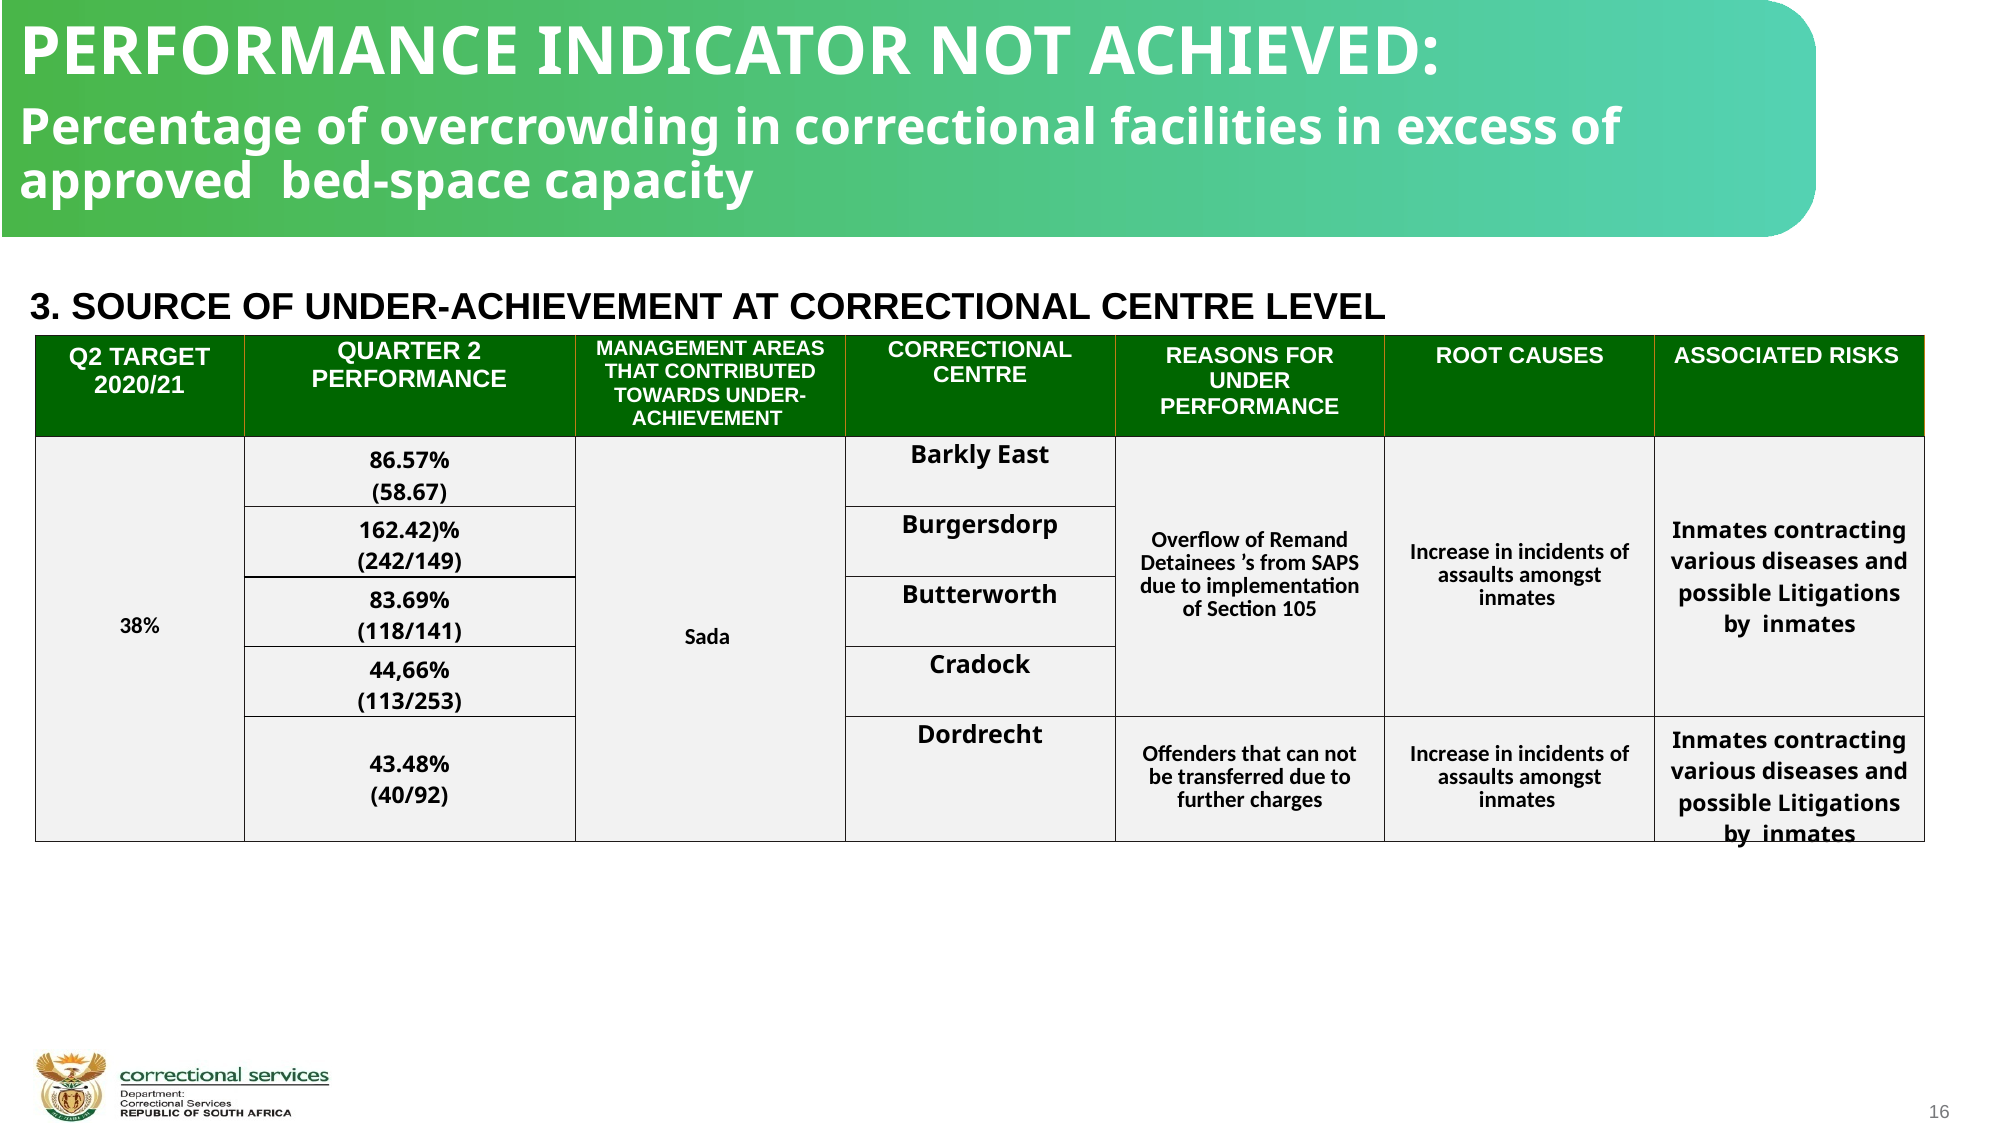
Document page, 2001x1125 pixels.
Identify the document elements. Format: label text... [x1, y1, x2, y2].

table_cell 38% [36, 437, 244, 841]
table_cell Offenders that can not be transferred due to further charges [1116, 717, 1384, 841]
table_cell Inmates contracting various diseases and possible Litigations by inmates [1655, 717, 1924, 841]
table_cell Increase in incidents of assaults amongst inmates [1385, 717, 1654, 841]
table_header REASONS FOR UNDER PERFORMANCE [1116, 336, 1384, 436]
table_header ASSOCIATED RISKS [1655, 336, 1924, 436]
table_header Q2 TARGET 2020/21 [36, 336, 244, 436]
table_cell 83.69% (118/141) [245, 578, 575, 646]
table_cell Overflow of Remand Detainees ’s from SAPS due to implementation of Section 105 [1116, 437, 1384, 716]
table_cell 86.57% (58.67) [245, 437, 575, 506]
text_box [2, 0, 1816, 237]
table_cell Barkly East [846, 437, 1115, 506]
table_header QUARTER 2 PERFORMANCE [245, 336, 575, 436]
text_box PERFORMANCE INDICATOR NOT ACHIEVED: Percentage of overcrowding in correctional facilities in excess of approved bed-space capacity [4, 9, 1803, 96]
table_cell Dordrecht [846, 717, 1115, 841]
text_box 3. SOURCE OF UNDER-ACHIEVEMENT AT CORRECTIONAL CENTRE LEVEL [0, 274, 1463, 335]
table_cell 44,66% (113/253) [245, 647, 575, 716]
table_header CORRECTIONAL CENTRE [846, 336, 1115, 436]
table_cell Butterworth [846, 577, 1115, 646]
table_header ROOT CAUSES [1385, 336, 1654, 436]
table_cell Sada [576, 437, 845, 841]
table_cell Increase in incidents of assaults amongst inmates [1385, 437, 1654, 716]
table_cell 162.42)% (242/149) [245, 507, 575, 576]
table_cell 43.48% (40/92) [245, 717, 575, 841]
table_cell Inmates contracting various diseases and possible Litigations by inmates [1655, 437, 1924, 716]
table_header MANAGEMENT AREAS THAT CONTRIBUTED TOWARDS UNDER-ACHIEVEMENT [576, 336, 845, 436]
picture [33, 1049, 332, 1123]
table_cell Burgersdorp [846, 507, 1115, 576]
table_cell Cradock [846, 647, 1115, 716]
